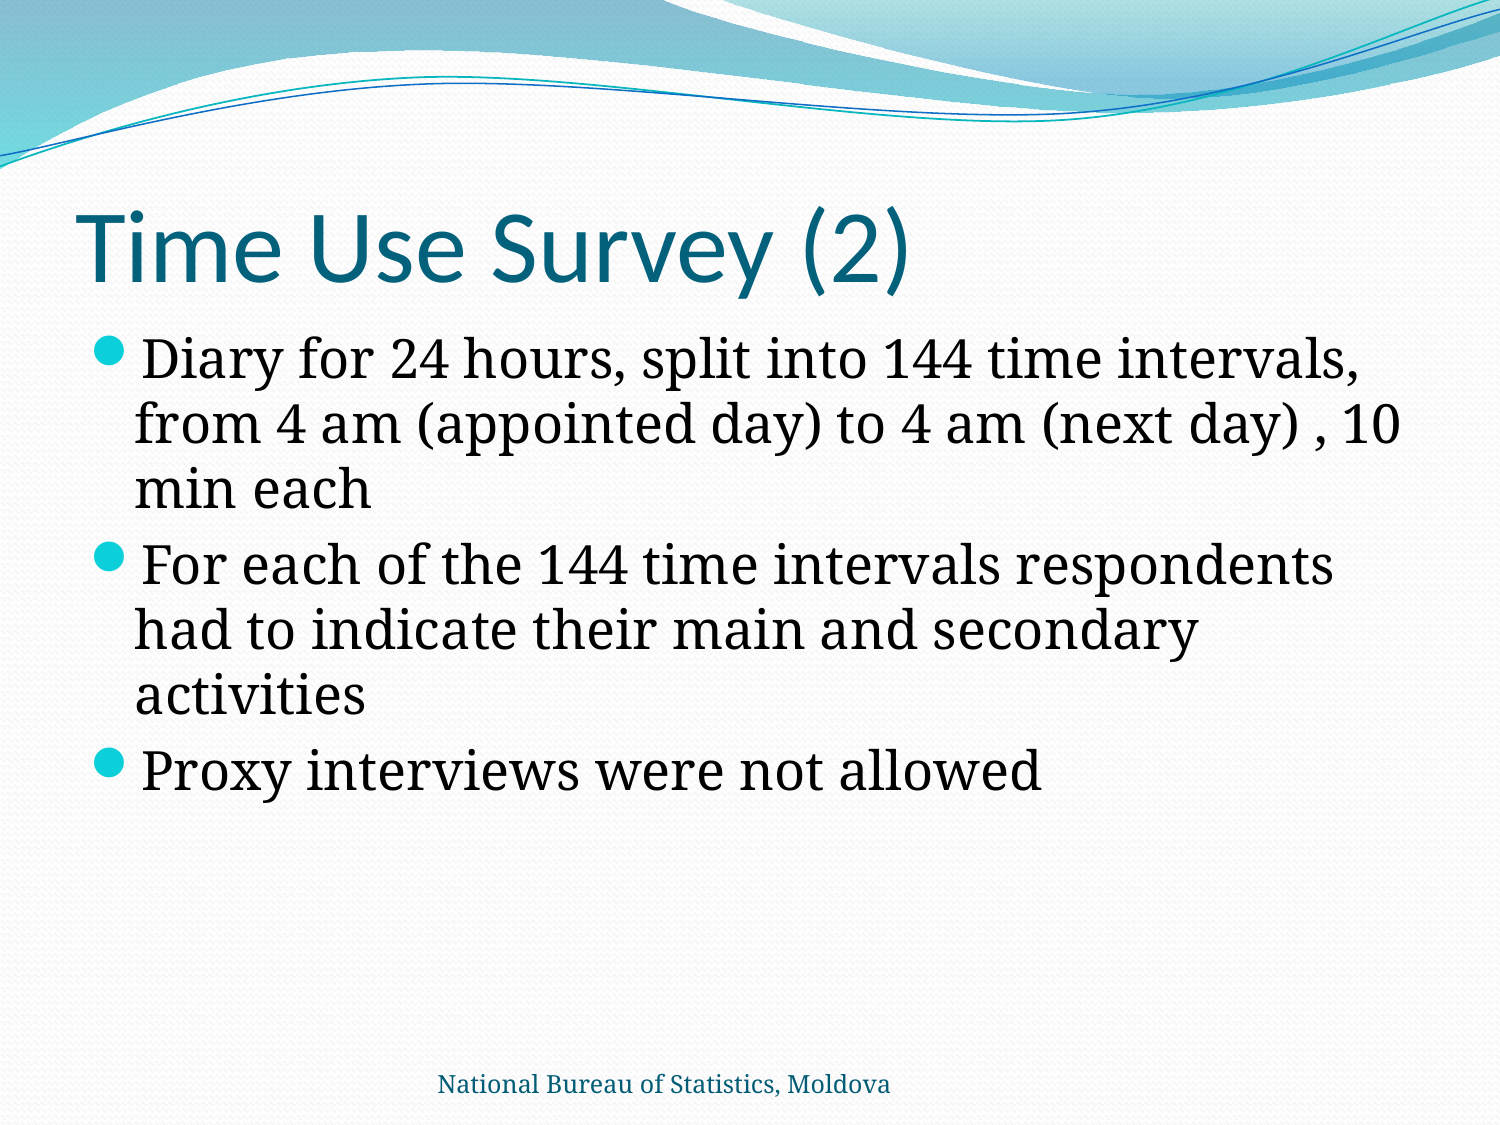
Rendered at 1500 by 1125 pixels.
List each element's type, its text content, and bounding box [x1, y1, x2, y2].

list Diary for 24 hours, split into 144 time intervals, from 4 am (appointed day) to 4 am (next day) , 10 min each For each of the 144 time intervals respondents had to indicate their main and secondary activities Proxy interviews were not allowed [75, 317, 1425, 1038]
footer National Bureau of Statistics, Moldova [437, 1042, 988, 1103]
title Time Use Survey (2) [75, 115, 1425, 303]
